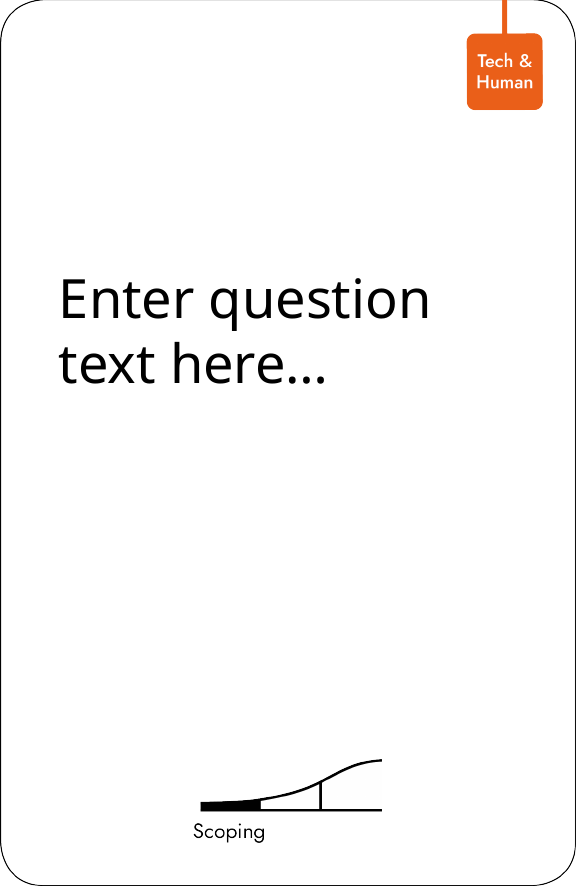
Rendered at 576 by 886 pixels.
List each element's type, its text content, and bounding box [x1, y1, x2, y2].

text_box Enter question text here… [44, 256, 512, 402]
picture [0, 0, 576, 886]
